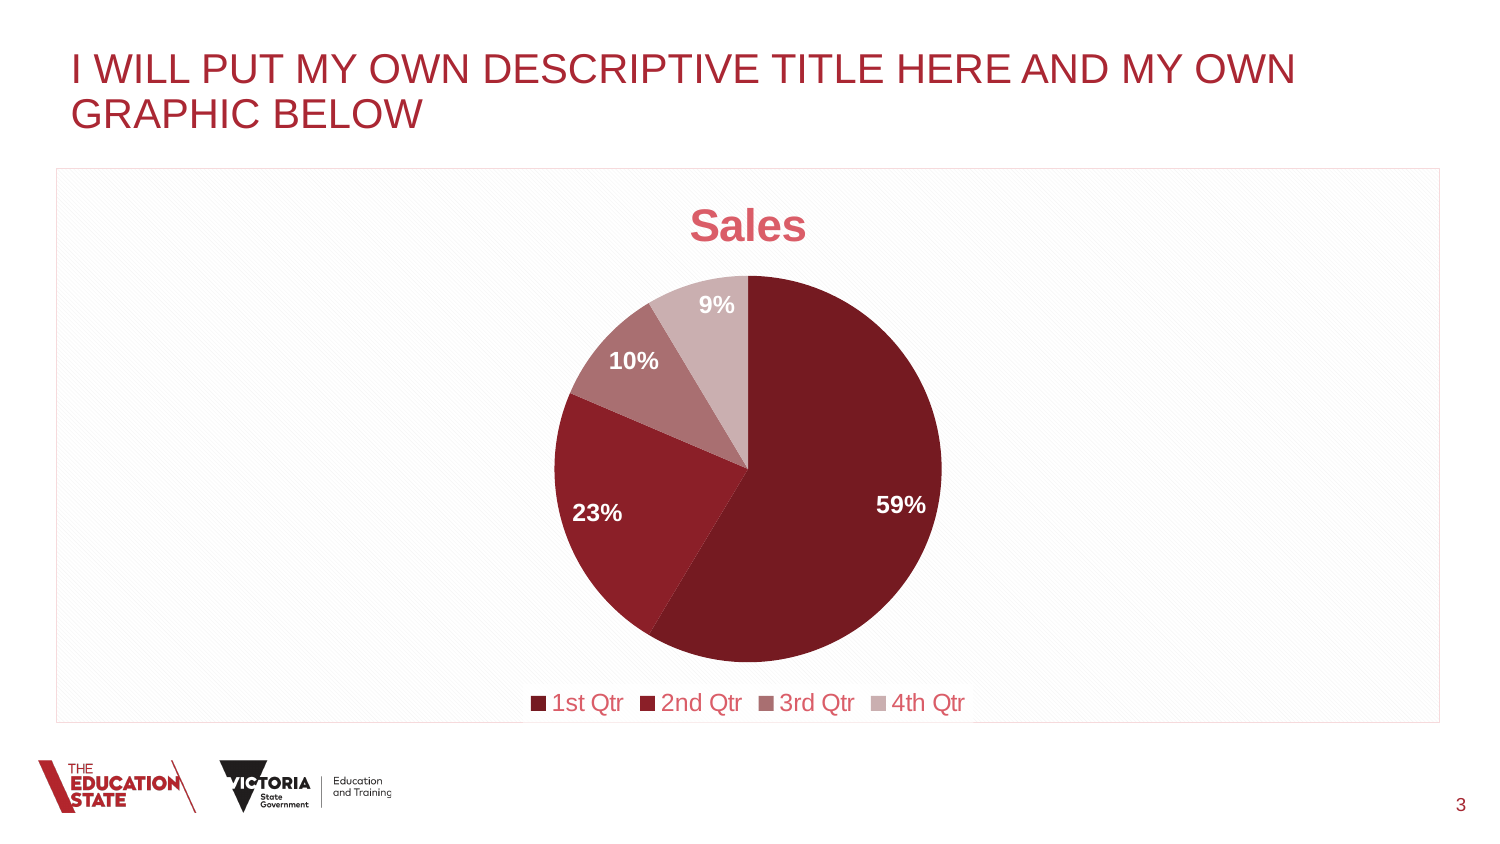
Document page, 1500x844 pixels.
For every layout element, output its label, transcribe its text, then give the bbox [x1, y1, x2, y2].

list I WILL PUT MY OWN DESCRIPTIVE TITLE HERE AND MY OWN GRAPHIC BELOW [55, 40, 1441, 159]
chart [55, 167, 1441, 724]
